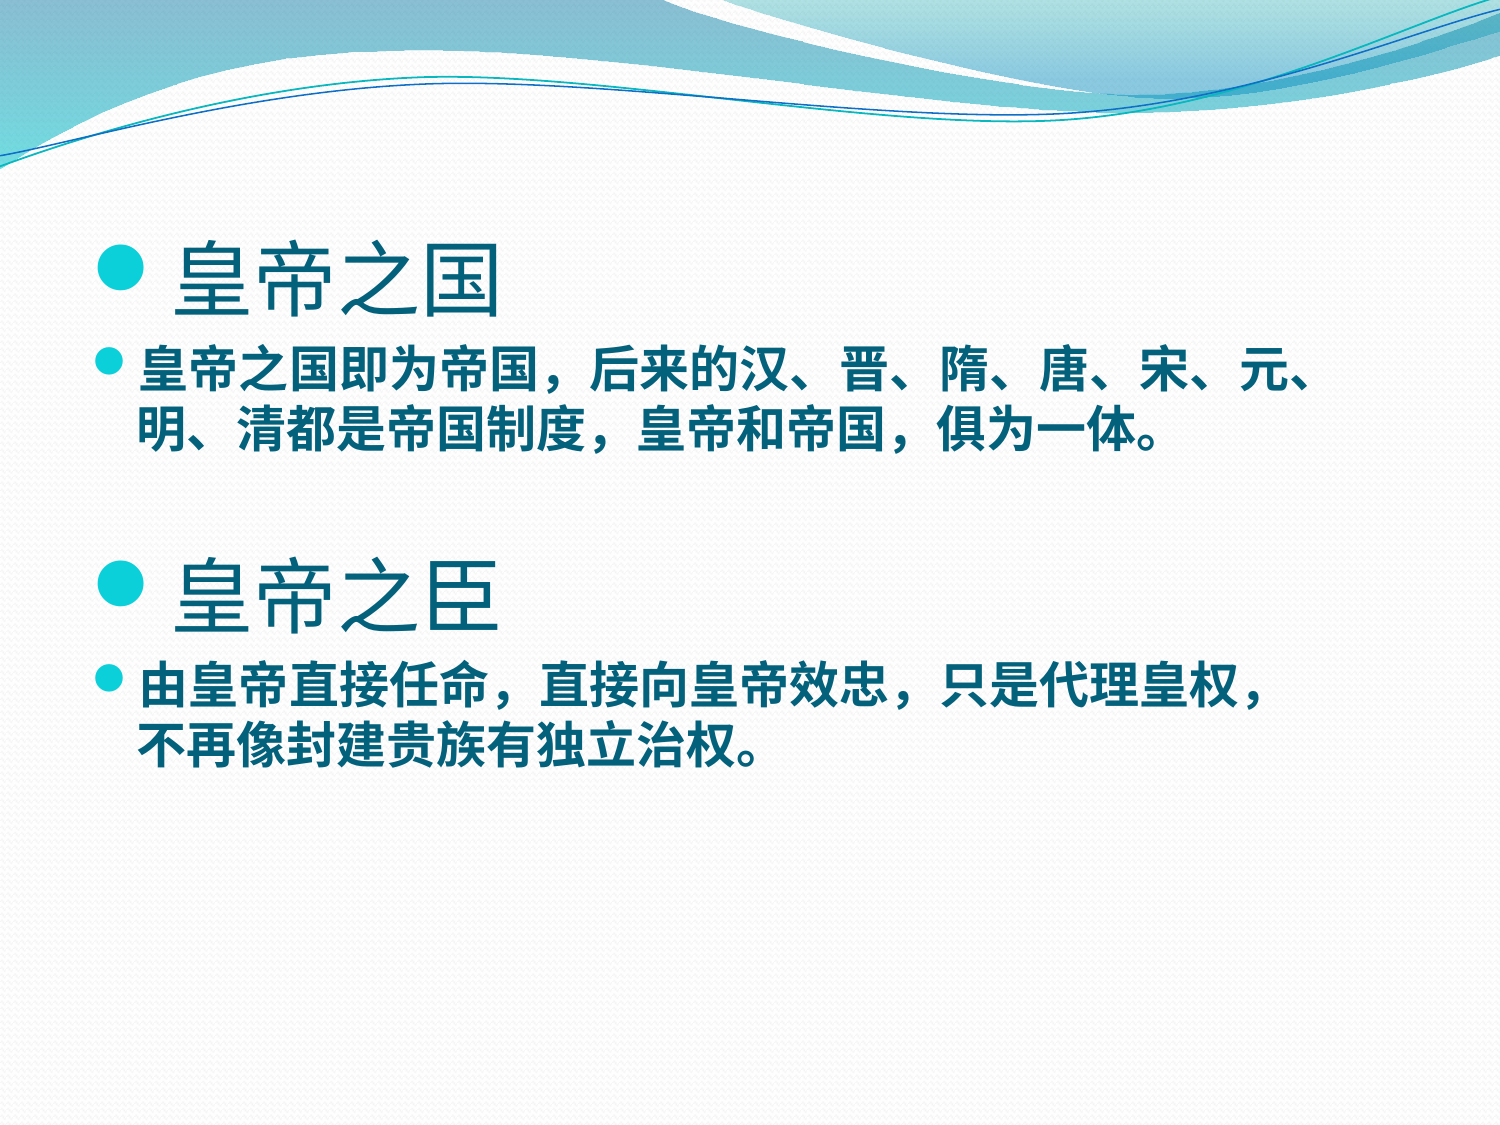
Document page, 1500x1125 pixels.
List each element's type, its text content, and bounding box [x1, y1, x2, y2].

list 皇帝之国 皇帝之国即为帝国，后来的汉、晋、隋、唐、宋、元、明、清都是帝国制度，皇帝和帝国，俱为一体。 皇帝之臣 由皇帝直接任命，直接向皇帝效忠，只是代理皇权，不再像封建贵族有独立治权。 [76, 219, 1350, 1038]
